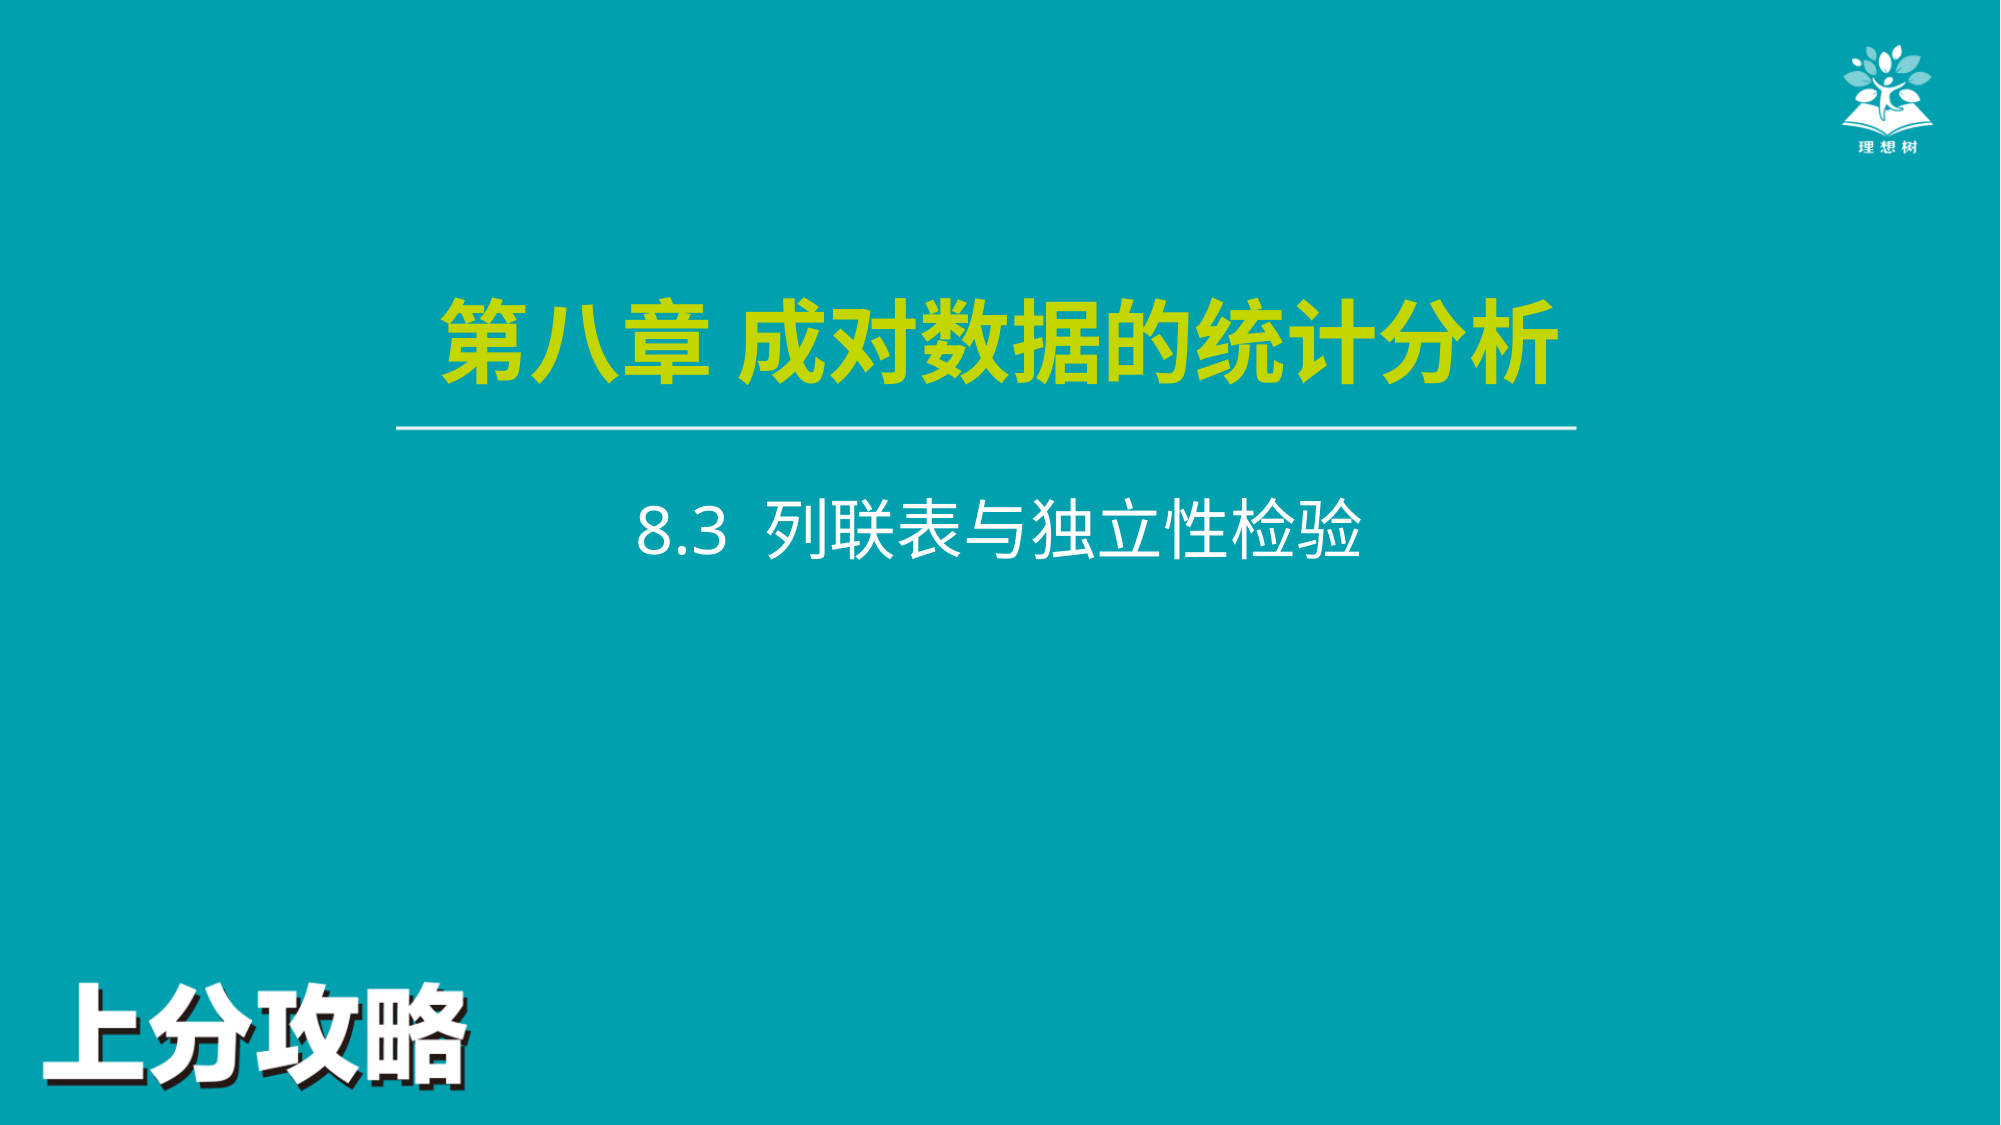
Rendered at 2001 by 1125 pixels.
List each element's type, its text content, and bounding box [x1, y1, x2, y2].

text_box 第八章 成对数据的统计分析 [0, 265, 2000, 413]
picture [0, 0, 2000, 265]
text_box 8.3 列联表与独立性检验 [0, 472, 2000, 579]
picture [0, 413, 2000, 472]
picture [0, 579, 2000, 1125]
